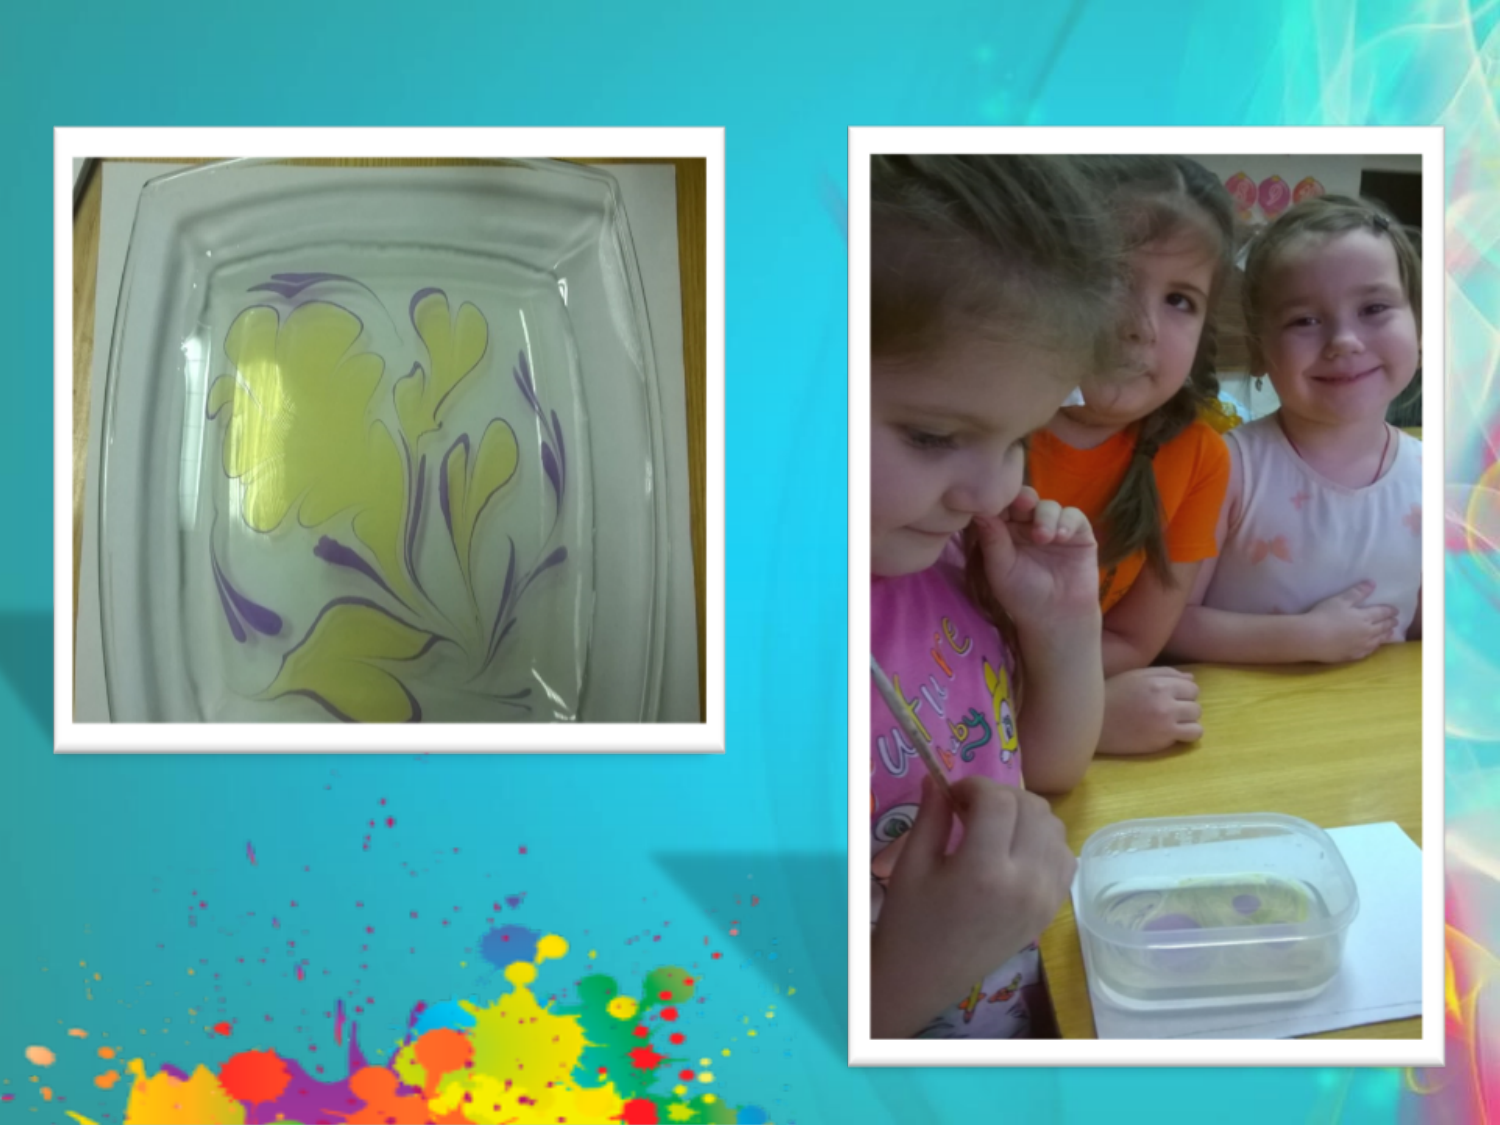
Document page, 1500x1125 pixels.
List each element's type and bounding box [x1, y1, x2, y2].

picture [0, 122, 1448, 1125]
